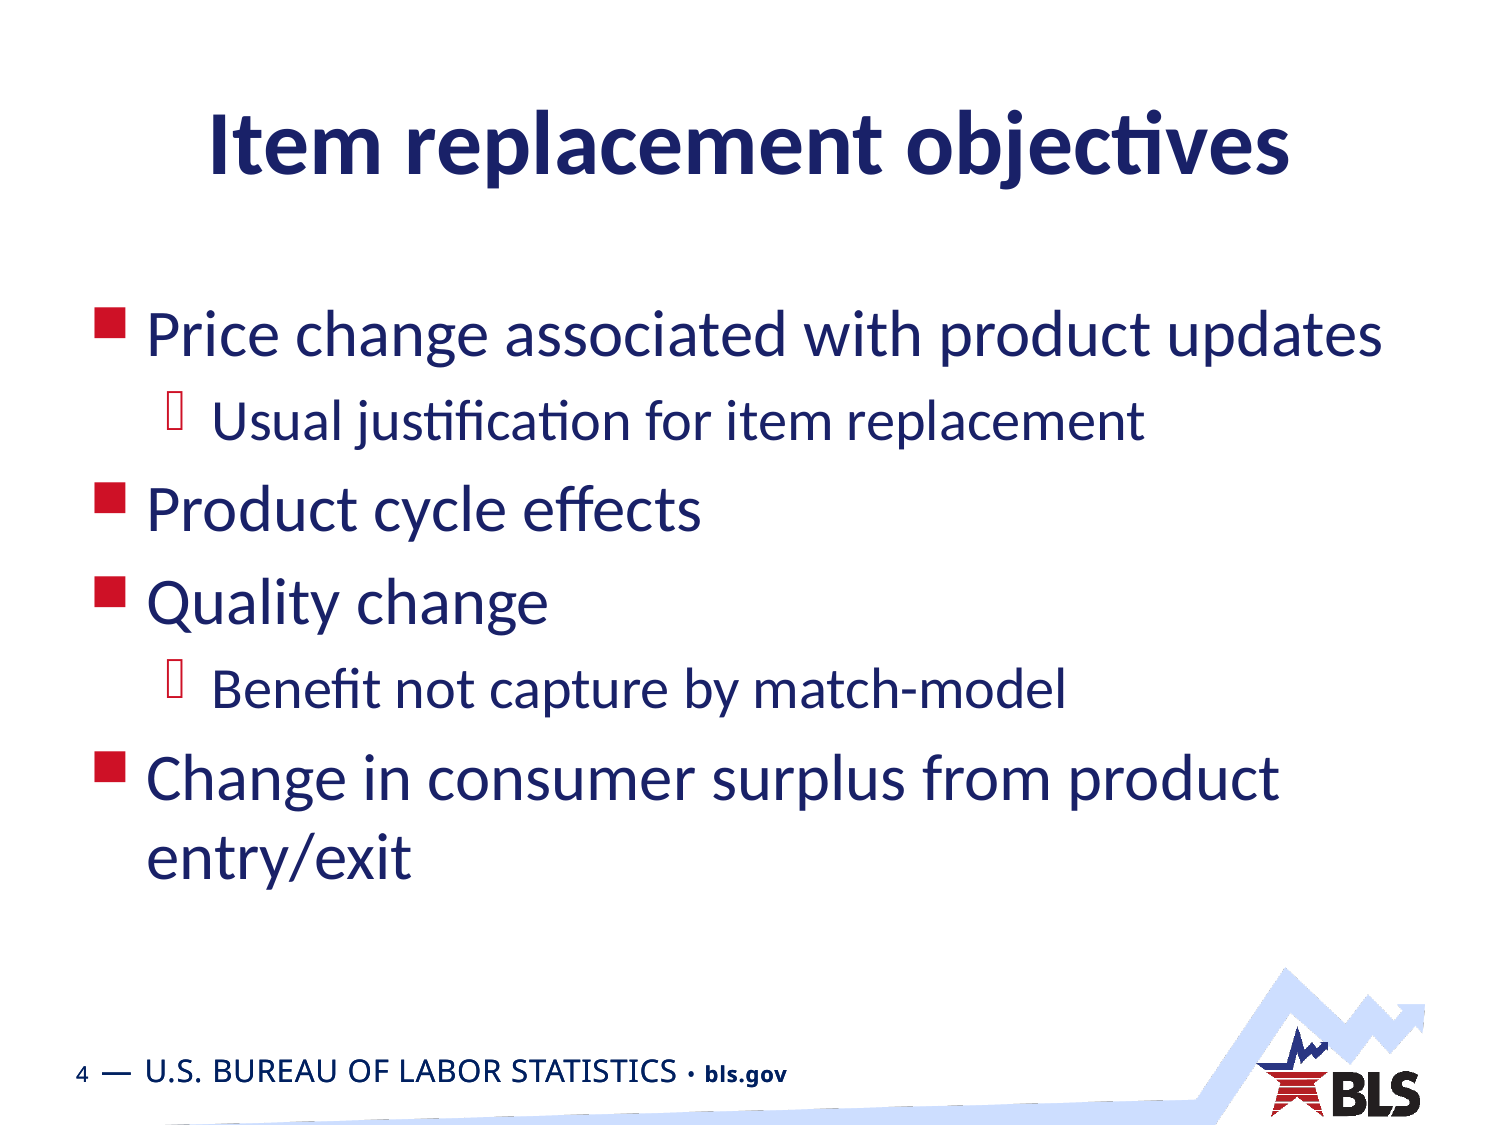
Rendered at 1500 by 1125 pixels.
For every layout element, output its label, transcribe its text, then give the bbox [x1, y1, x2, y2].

list Price change associated with product updates Usual justification for item replacement Product cycle effects Quality change Benefit not capture by match-model Change in consumer surplus from product entry/exit [74, 282, 1426, 938]
title Item replacement objectives [74, 74, 1426, 208]
picture [40, 967, 1425, 1125]
